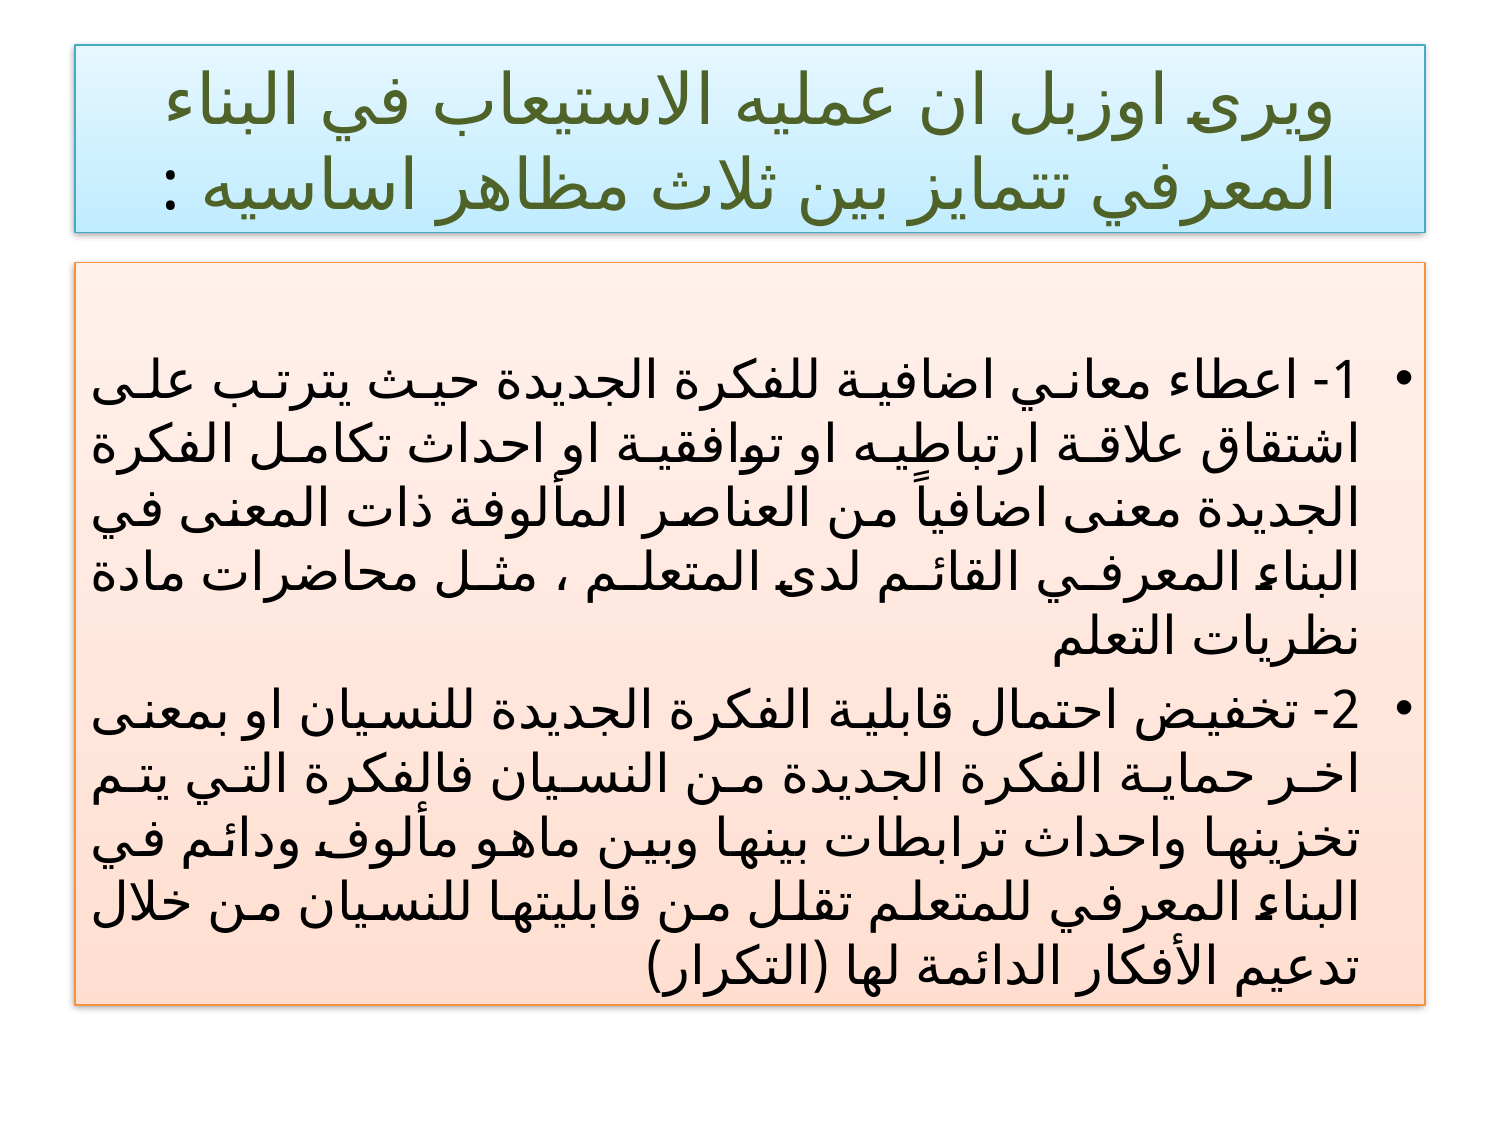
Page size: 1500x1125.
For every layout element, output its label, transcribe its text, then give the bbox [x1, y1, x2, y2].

title ويرى اوزبل ان عمليه الاستيعاب في البناء المعرفي تتمايز بين ثلاث مظاهر اساسيه : [74, 44, 1426, 233]
list 1- اعطاء معاني اضافية للفكرة الجديدة حيث يترتب على اشتقاق علاقة ارتباطيه او توافقية او احداث تكامل الفكرة الجديدة معنى اضافياً من العناصر المألوفة ذات المعنى في البناء المعرفي القائم لدى المتعلم ، مثل محاضرات مادة نظريات التعلم 2- تخفيض احتمال قابلية الفكرة الجديدة للنسيان او بمعنى اخر حماية الفكرة الجديدة من النسيان فالفكرة التي يتم تخزينها واحداث ترابطات بينها وبين ماهو مألوف ودائم في البناء المعرفي للمتعلم تقلل من قابليتها للنسيان من خلال تدعيم الأفكار الدائمة لها (التكرار) [74, 262, 1426, 1006]
